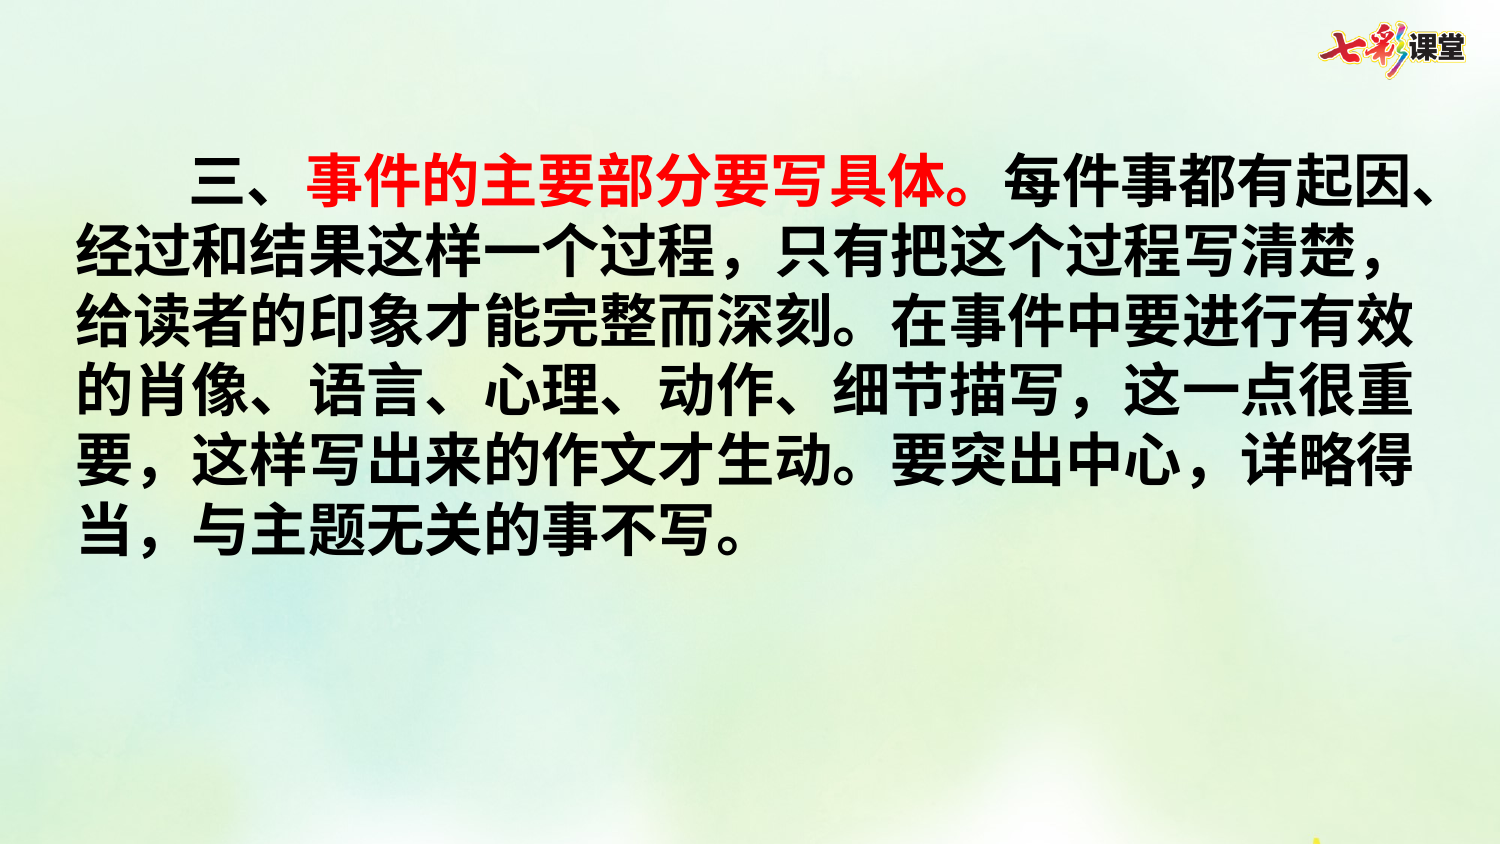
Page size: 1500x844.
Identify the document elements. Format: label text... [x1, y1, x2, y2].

picture [0, 0, 1500, 844]
text_box 三、事件的主要部分要写具体。每件事都有起因、经过和结果这样一个过程，只有把这个过程写清楚，给读者的印象才能完整而深刻。在事件中要进行有效的肖像、语言、心理、动作、细节描写，这一点很重要，这样写出来的作文才生动。要突出中心，详略得当，与主题无关的事不写。 [60, 136, 1447, 571]
